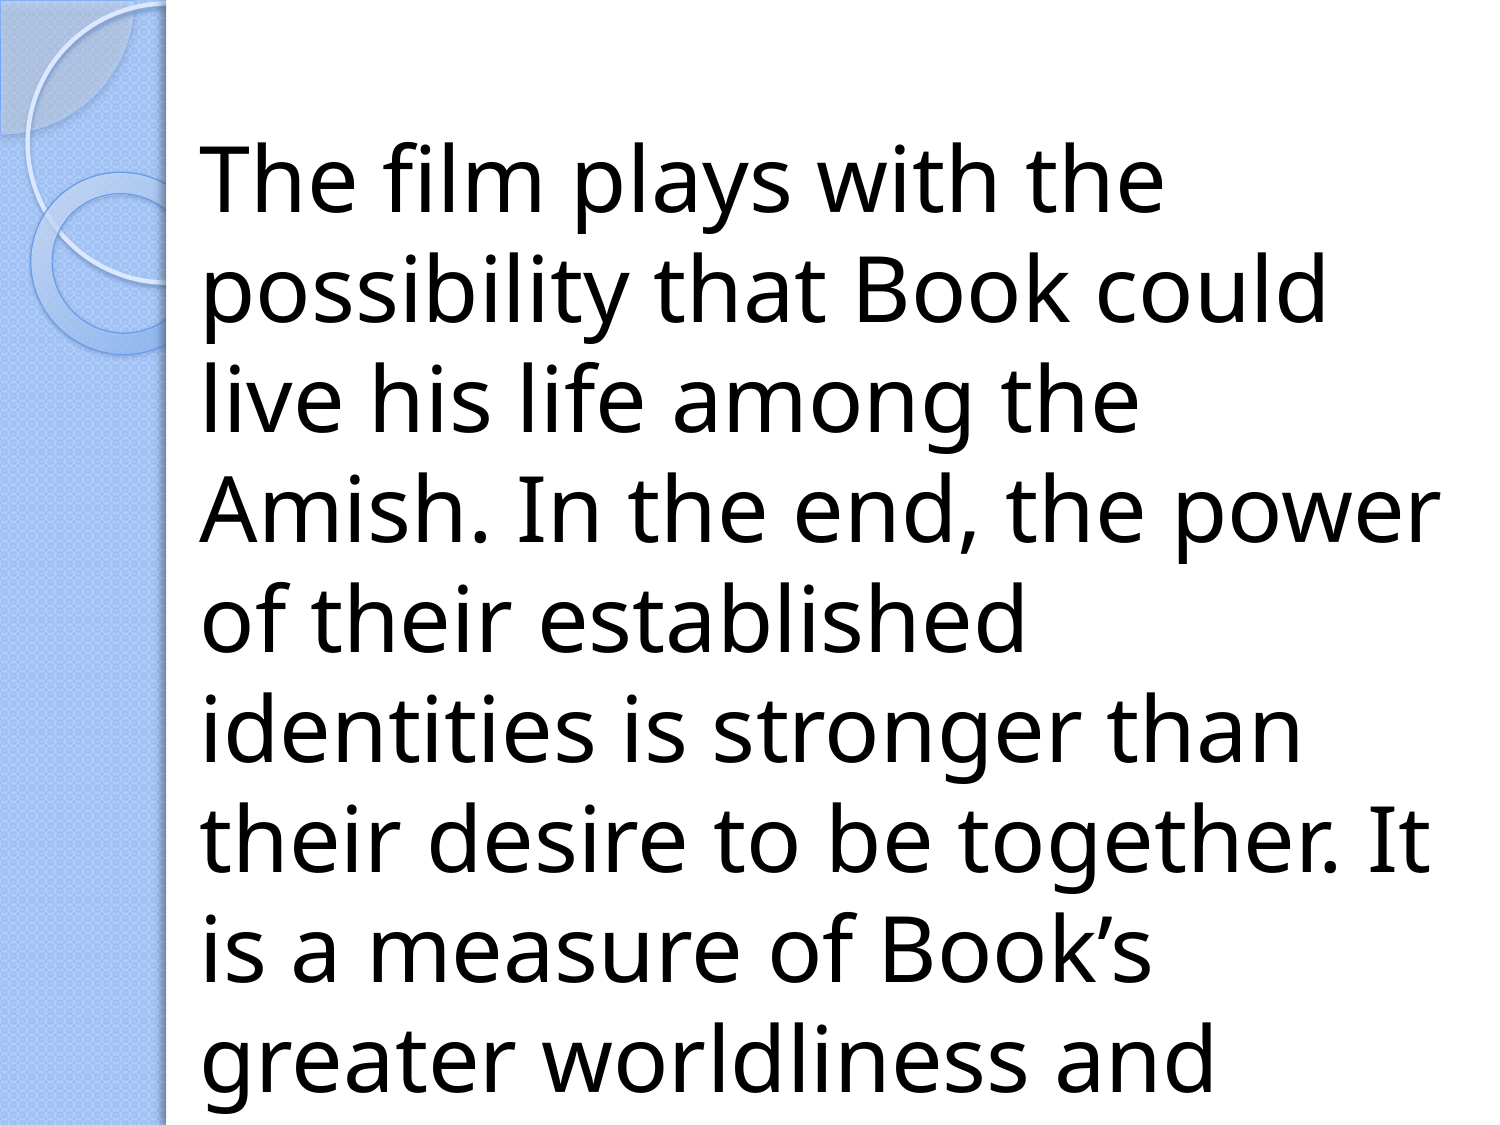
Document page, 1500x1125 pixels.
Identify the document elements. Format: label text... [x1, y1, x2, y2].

list The film plays with the possibility that Book could live his life among the Amish. In the end, the power of their established identities is stronger than their desire to be together. It is a measure of Book’s greater worldliness and experience of life that he knows their love is impossible. [171, 113, 1466, 1025]
